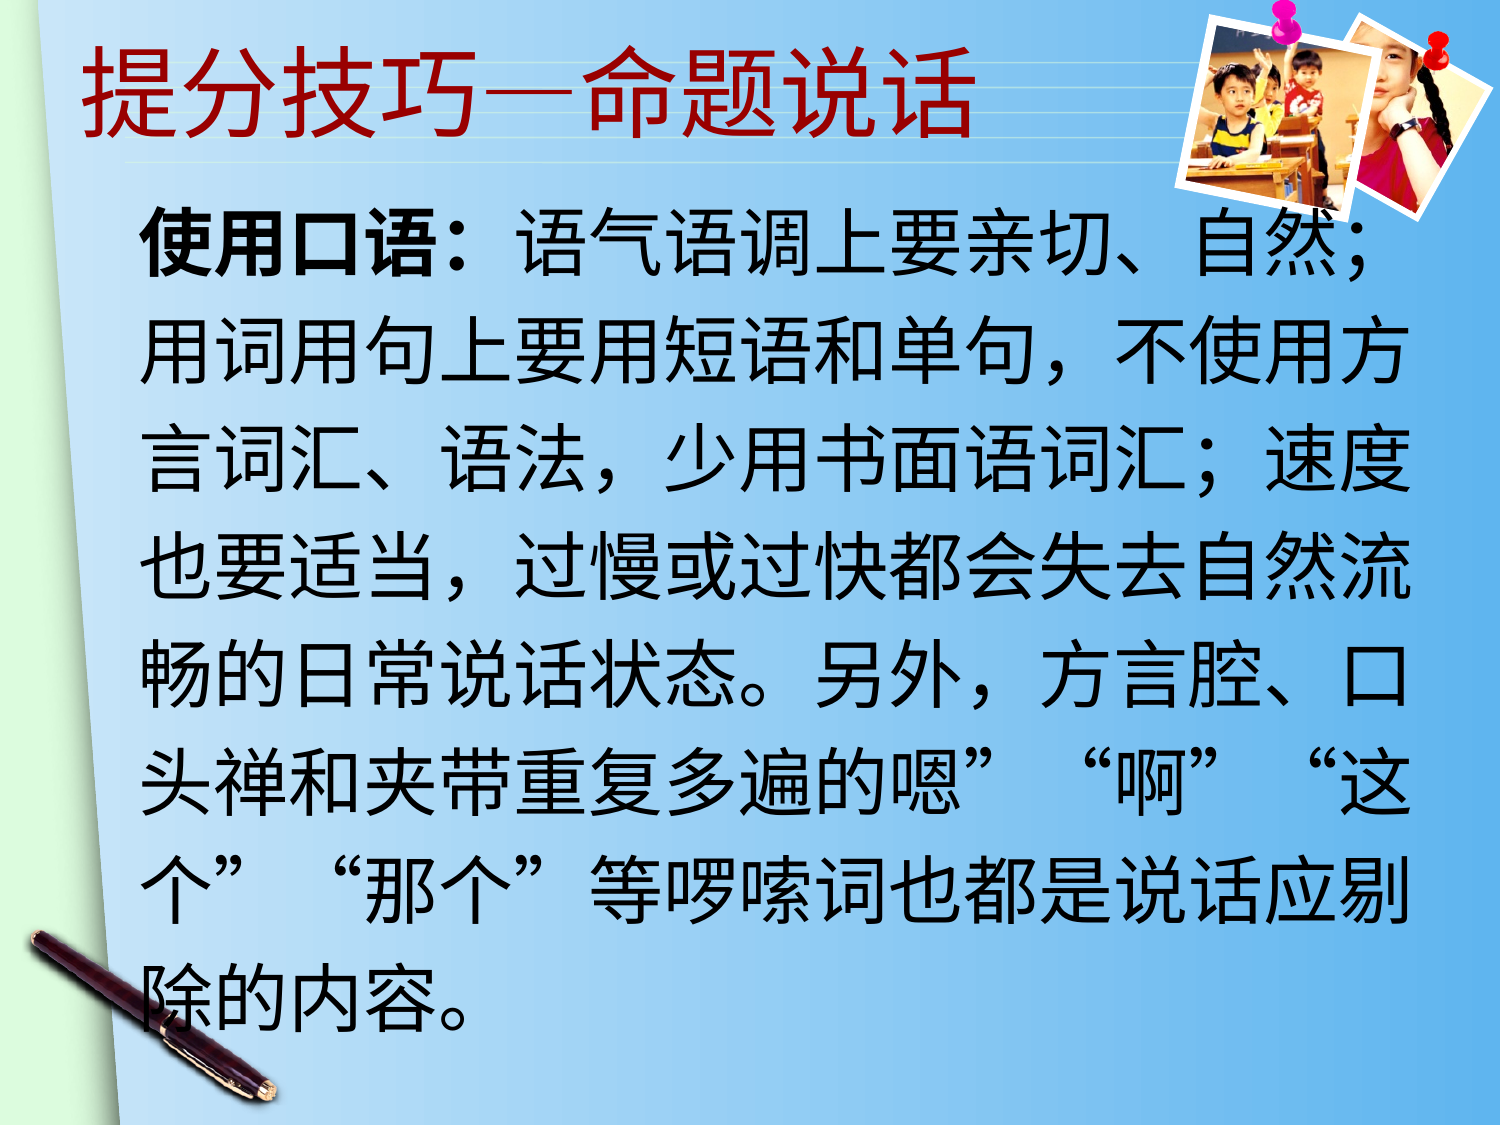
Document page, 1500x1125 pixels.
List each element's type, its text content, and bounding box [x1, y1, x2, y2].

picture [0, 0, 288, 1125]
text_box 提分技巧—命题说话 [64, 0, 1247, 185]
text_box 使用口语：语气语调上要亲切、自然；用词用句上要用短语和单句，不使用方言词汇、语法，少用书面语词汇；速度也要适当，过慢或过快都会失去自然流畅的日常说话状态。另外，方言腔、口头禅和夹带重复多遍的嗯”“啊”“这个”“那个”等啰嗦词也都是说话应剔除的内容。 [123, 170, 1471, 1049]
picture [1247, 0, 1371, 170]
picture [1351, 22, 1484, 170]
